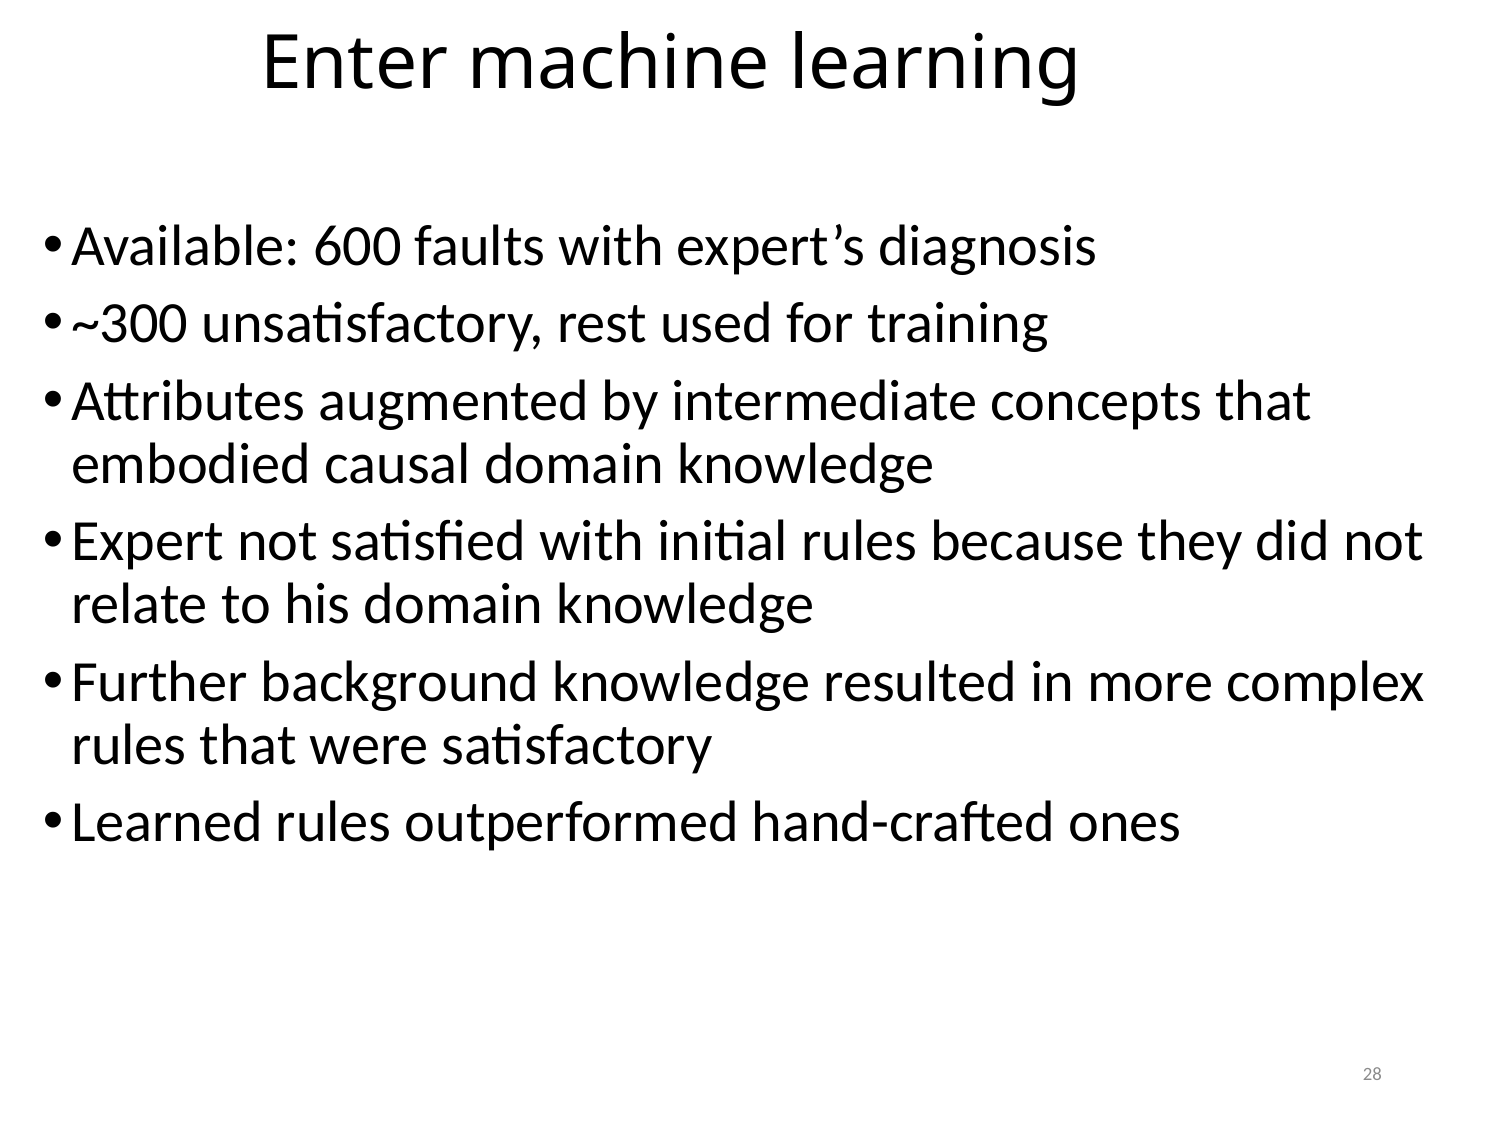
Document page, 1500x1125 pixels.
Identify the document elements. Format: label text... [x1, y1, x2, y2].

slide_number 28 [1059, 1042, 1397, 1103]
title Enter machine learning [245, 0, 1500, 159]
list Available: 600 faults with expert’s diagnosis ~300 unsatisfactory, rest used for training Attributes augmented by intermediate concepts that embodied causal domain knowledge Expert not satisfied with initial rules because they did not relate to his domain knowledge Further background knowledge resulted in more complex rules that were satisfactory Learned rules outperformed hand-crafted ones [28, 207, 1446, 862]
